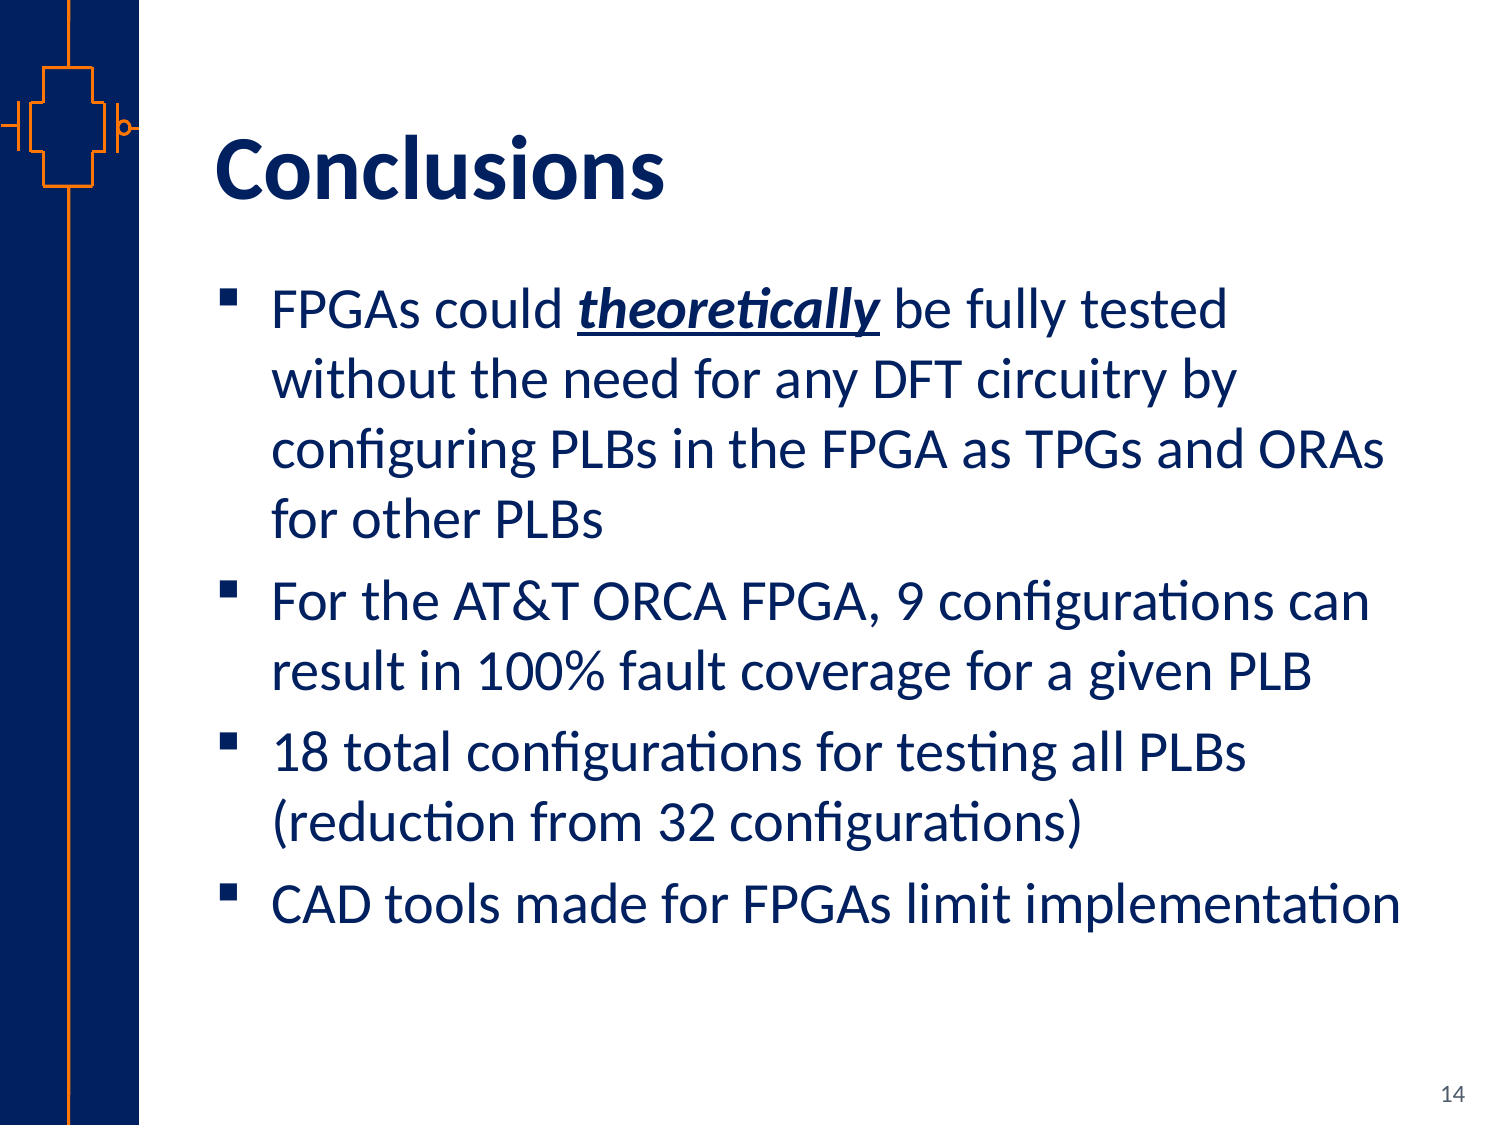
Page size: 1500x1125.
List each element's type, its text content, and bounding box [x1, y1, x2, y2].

list FPGAs could theoretically be fully tested without the need for any DFT circuitry by configuring PLBs in the FPGA as TPGs and ORAs for other PLBs For the AT&T ORCA FPGA, 9 configurations can result in 100% fault coverage for a given PLB 18 total configurations for testing all PLBs (reduction from 32 configurations) CAD tools made for FPGAs limit implementation [200, 262, 1425, 988]
slide_number 14 [1425, 1062, 1488, 1123]
title Conclusions [200, 37, 1388, 225]
